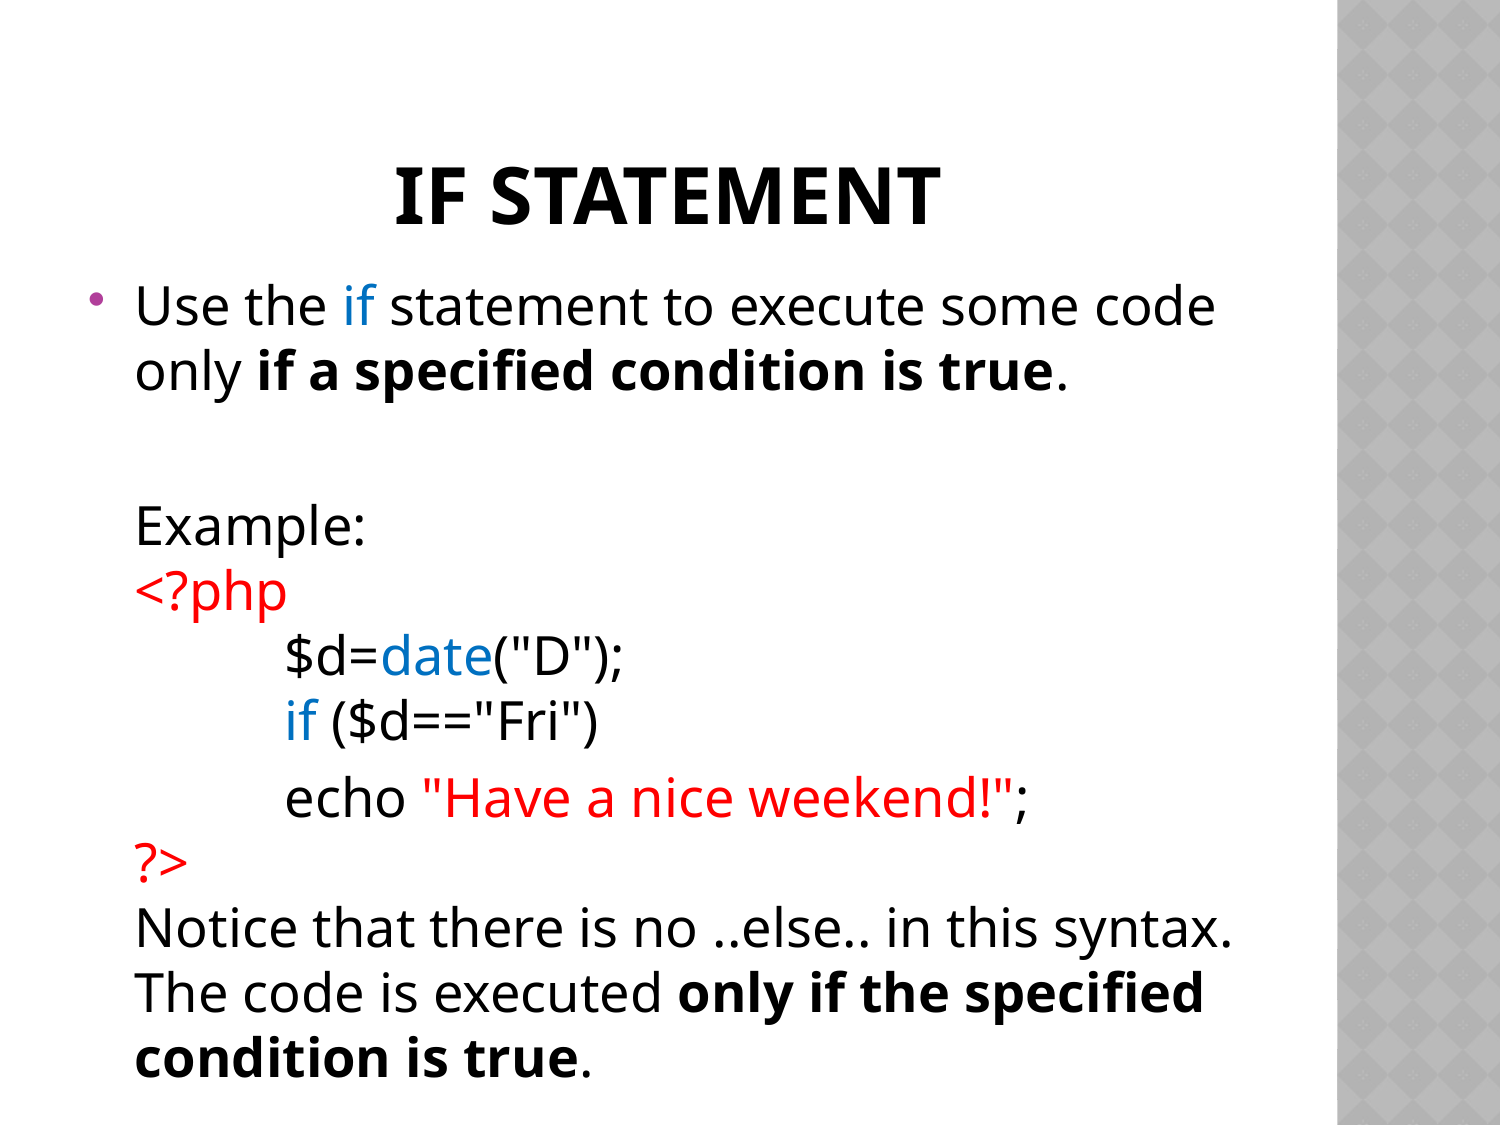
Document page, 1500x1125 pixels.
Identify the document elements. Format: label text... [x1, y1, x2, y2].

list Use the if statement to execute some code only if a specified condition is true. Example: <?php $d=date("D"); if ($d=="Fri") echo "Have a nice weekend!"; ?> Notice that there is no ..else.. in this syntax. The code is executed only if the specified condition is true. [75, 264, 1341, 1094]
title if statement [75, 52, 1263, 240]
